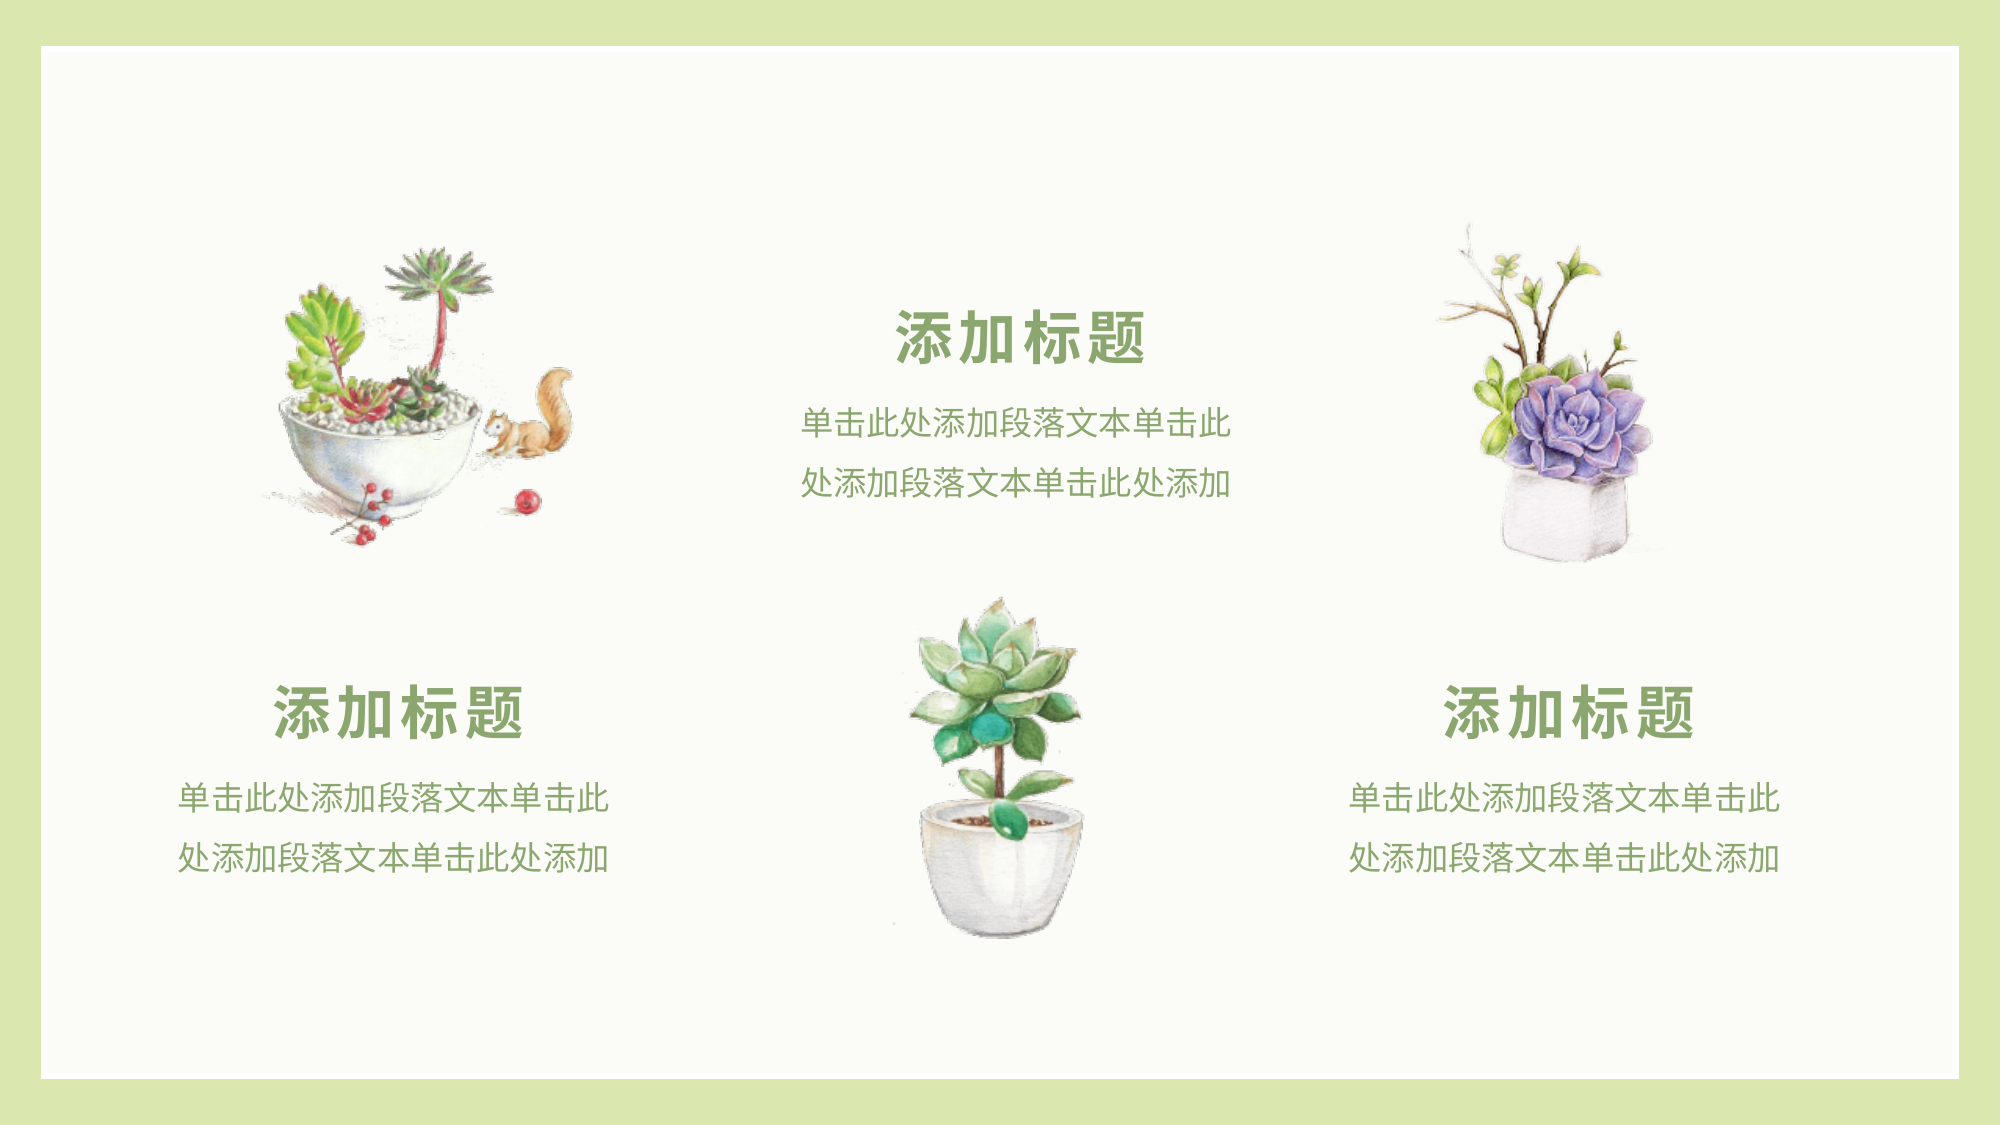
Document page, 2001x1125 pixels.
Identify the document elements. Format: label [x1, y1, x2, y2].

text_box [1333, 654, 1800, 880]
picture [1435, 210, 1667, 581]
text_box [163, 654, 629, 880]
picture [259, 227, 617, 564]
picture [892, 588, 1100, 953]
text_box [785, 279, 1251, 505]
